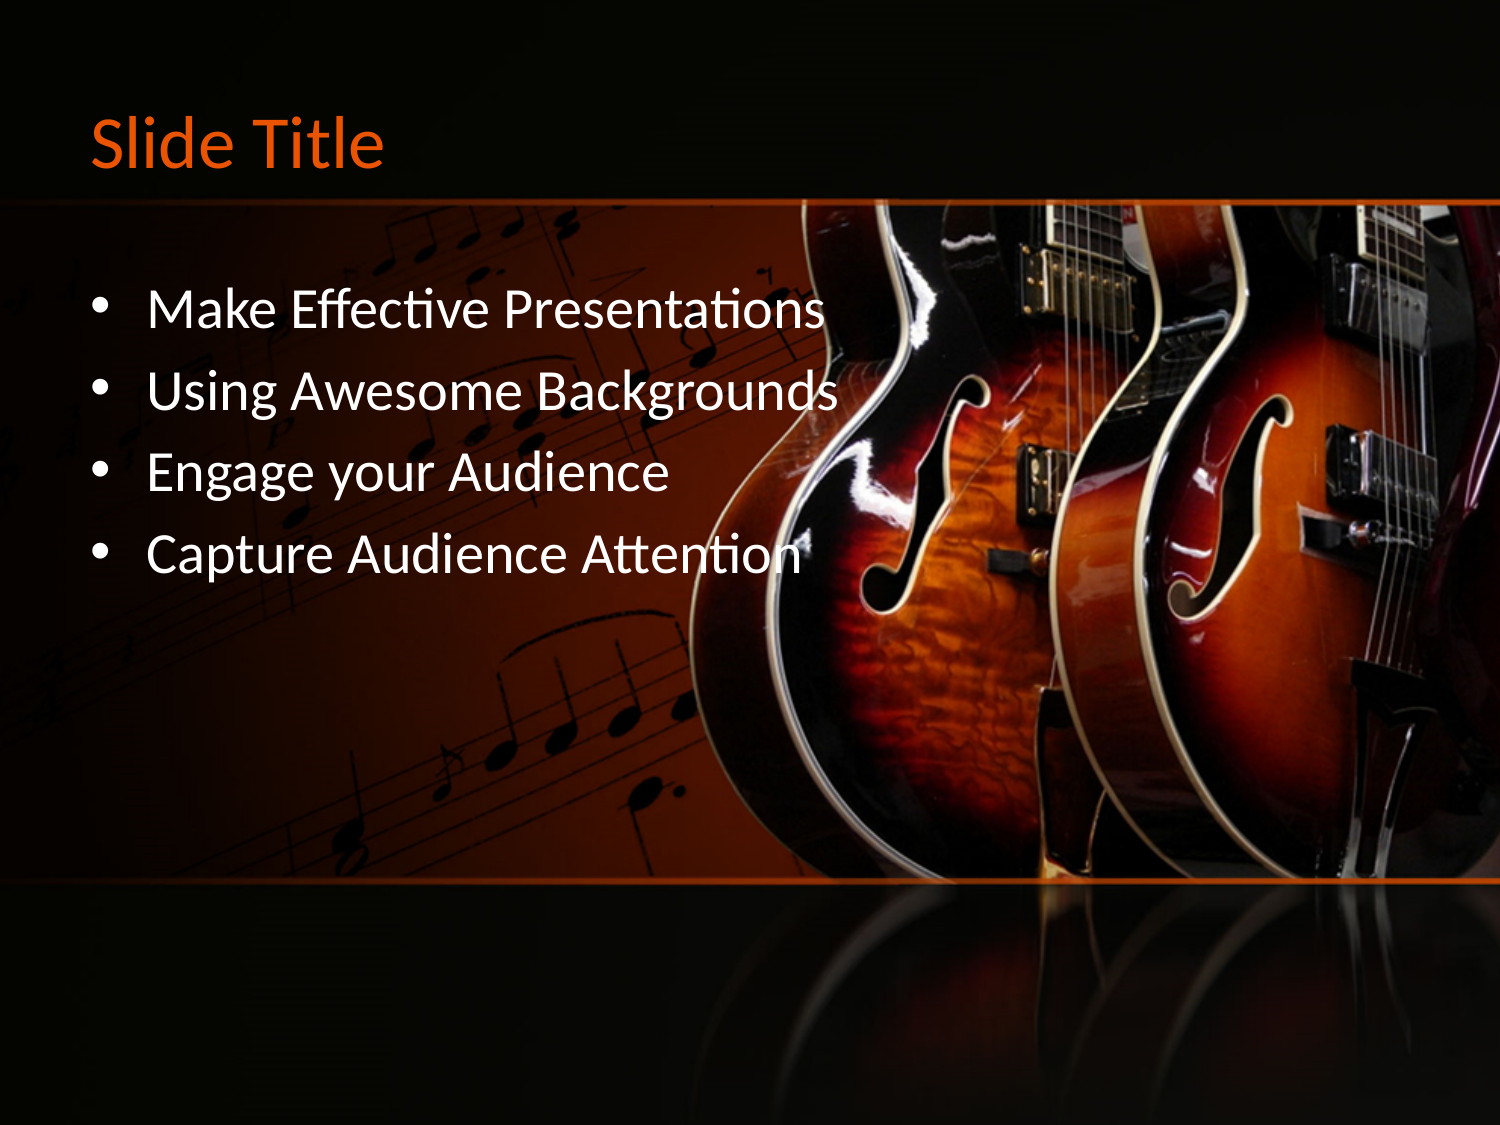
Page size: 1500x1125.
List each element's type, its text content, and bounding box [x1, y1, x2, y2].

title Slide Title [75, 45, 1425, 233]
list Make Effective Presentations Using Awesome Backgrounds Engage your Audience Capture Audience Attention [75, 262, 1425, 1005]
picture [0, 0, 1500, 1125]
